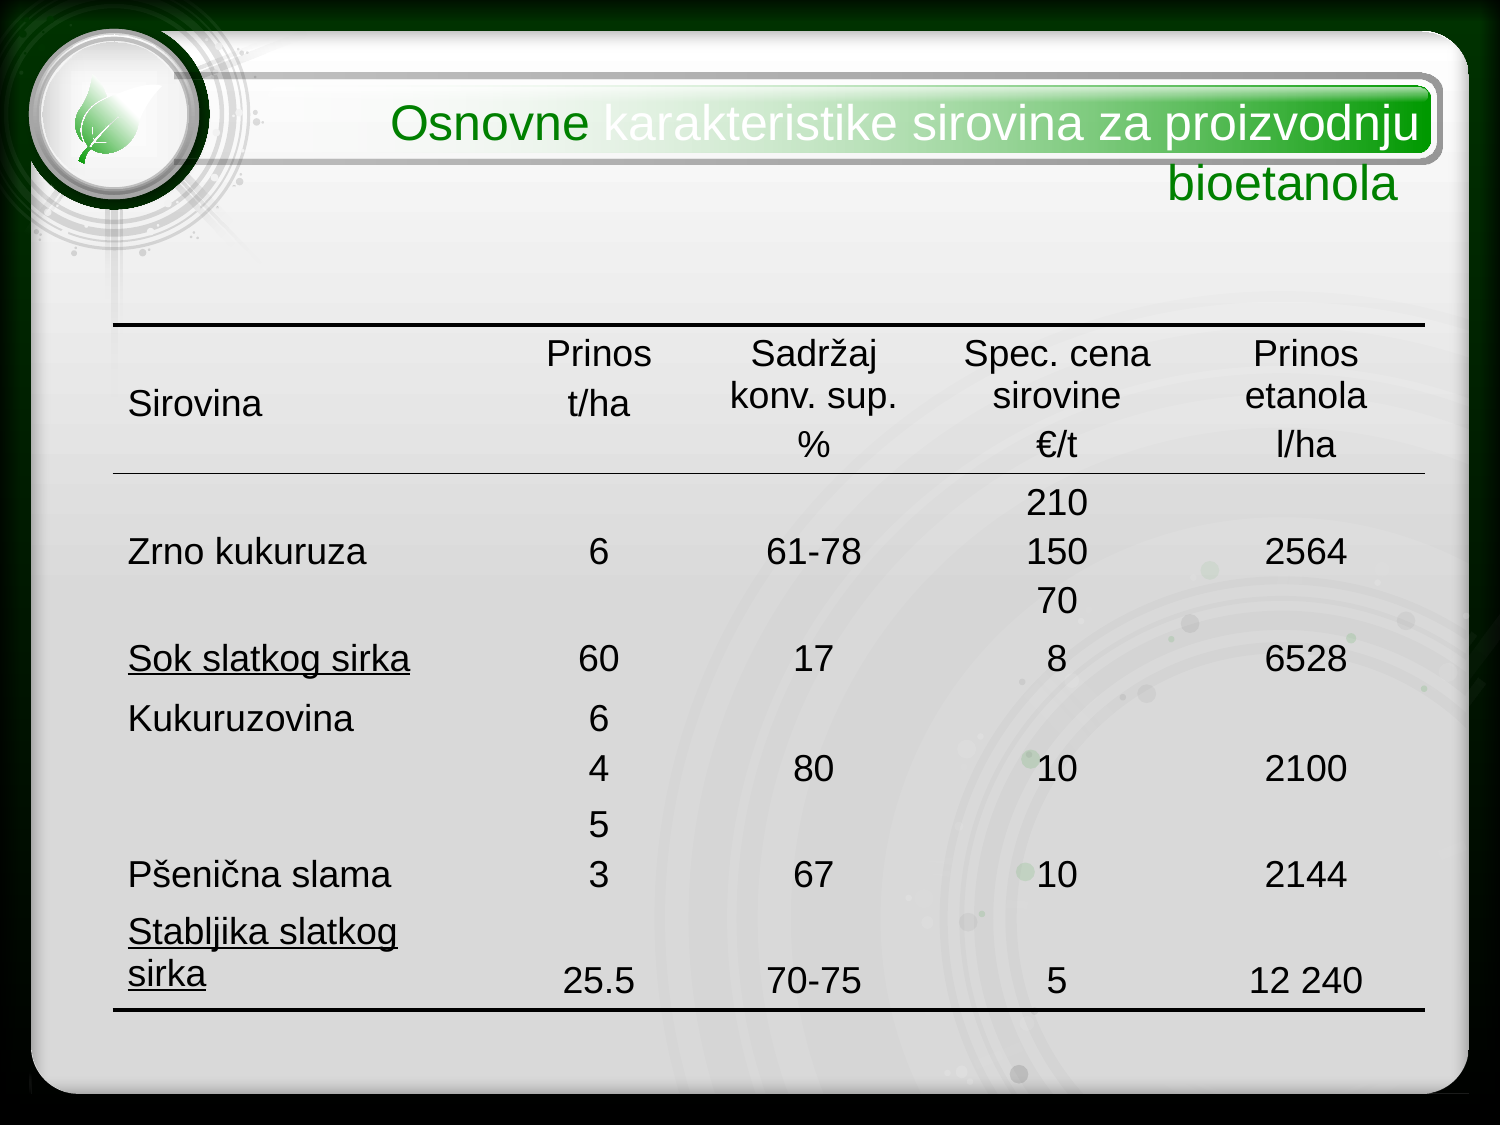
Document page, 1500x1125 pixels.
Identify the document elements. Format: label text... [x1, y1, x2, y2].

table_cell 67 [701, 796, 927, 903]
table_cell 6528 [1187, 630, 1425, 690]
table_header Prinos etanola l/ha [1187, 327, 1425, 473]
table_cell 2100 [1187, 690, 1425, 796]
table_header Sadržaj konv. sup. % [701, 327, 927, 473]
table_cell 6 [497, 474, 701, 630]
table_cell 2564 [1187, 474, 1425, 630]
table_cell 5 [927, 903, 1187, 1008]
table_cell 17 [701, 630, 927, 690]
table_cell Kukuruzovina [113, 690, 497, 796]
table_cell Zrno kukuruza [113, 474, 497, 630]
table_cell 6 4 [497, 690, 701, 796]
table_cell Stabljika slatkog sirka [113, 903, 497, 1008]
table_cell 70-75 [701, 903, 927, 1008]
table_cell 25.5 [497, 903, 701, 1008]
table_cell Pšenična slama [113, 796, 497, 903]
table_cell 2144 [1187, 796, 1425, 903]
table_header Spec. cena sirovine €/t [927, 327, 1187, 473]
table_cell 12 240 [1187, 903, 1425, 1008]
table_cell 80 [701, 690, 927, 796]
table_cell 210 150 70 [927, 474, 1187, 630]
table_header Sirovina [113, 327, 497, 473]
table_cell 61-78 [701, 474, 927, 630]
table_cell 8 [927, 630, 1187, 690]
table_cell 5 3 [497, 796, 701, 903]
title Osnovne karakteristike sirovina za proizvodnju bioetanola [374, 87, 1488, 214]
table_cell 10 [927, 690, 1187, 796]
table_cell 60 [497, 630, 701, 690]
table_header Prinos t/ha [497, 327, 701, 473]
table_cell Sok slatkog sirka [113, 630, 497, 690]
table_cell 10 [927, 796, 1187, 903]
